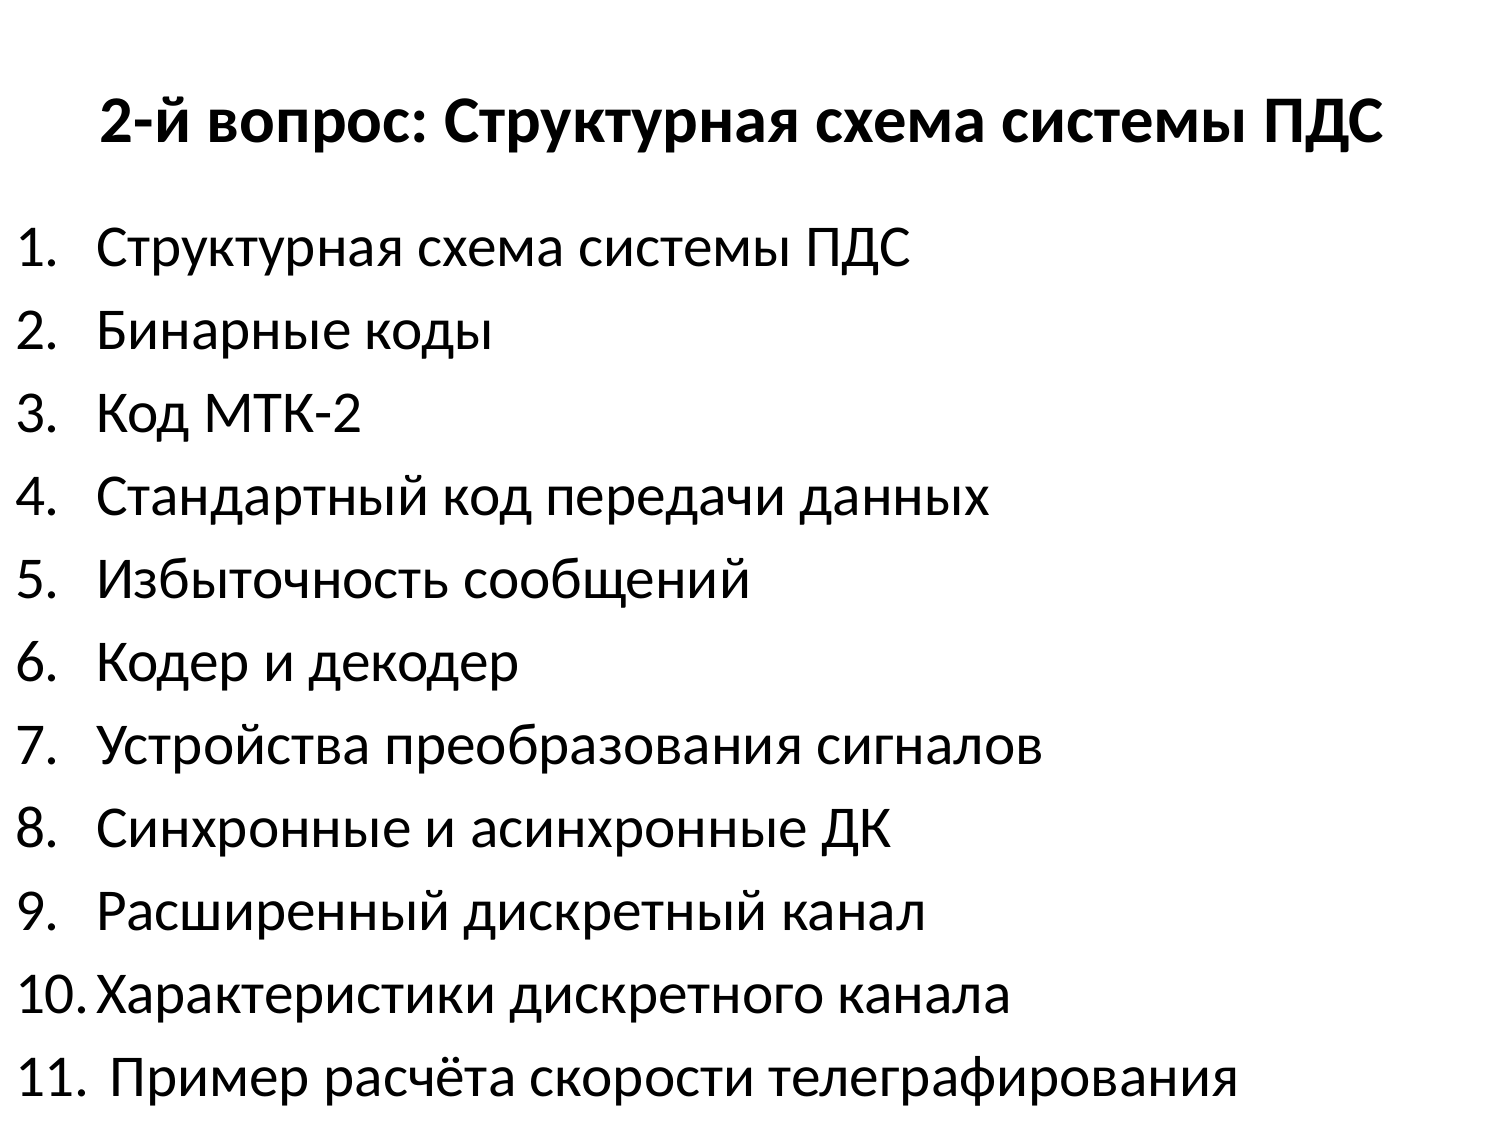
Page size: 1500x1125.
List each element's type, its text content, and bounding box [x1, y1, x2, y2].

list Структурная схема системы ПДС Бинарные коды Код МТК-2 Стандартный код передачи данных Избыточность сообщений Кодер и декодер Устройства преобразования сигналов Синхронные и асинхронные ДК Расширенный дискретный канал Характеристики дискретного канала Пример расчёта скорости телеграфирования [0, 199, 1500, 1125]
title 2-й вопрос: Структурная схема системы ПДС [75, 45, 1425, 188]
